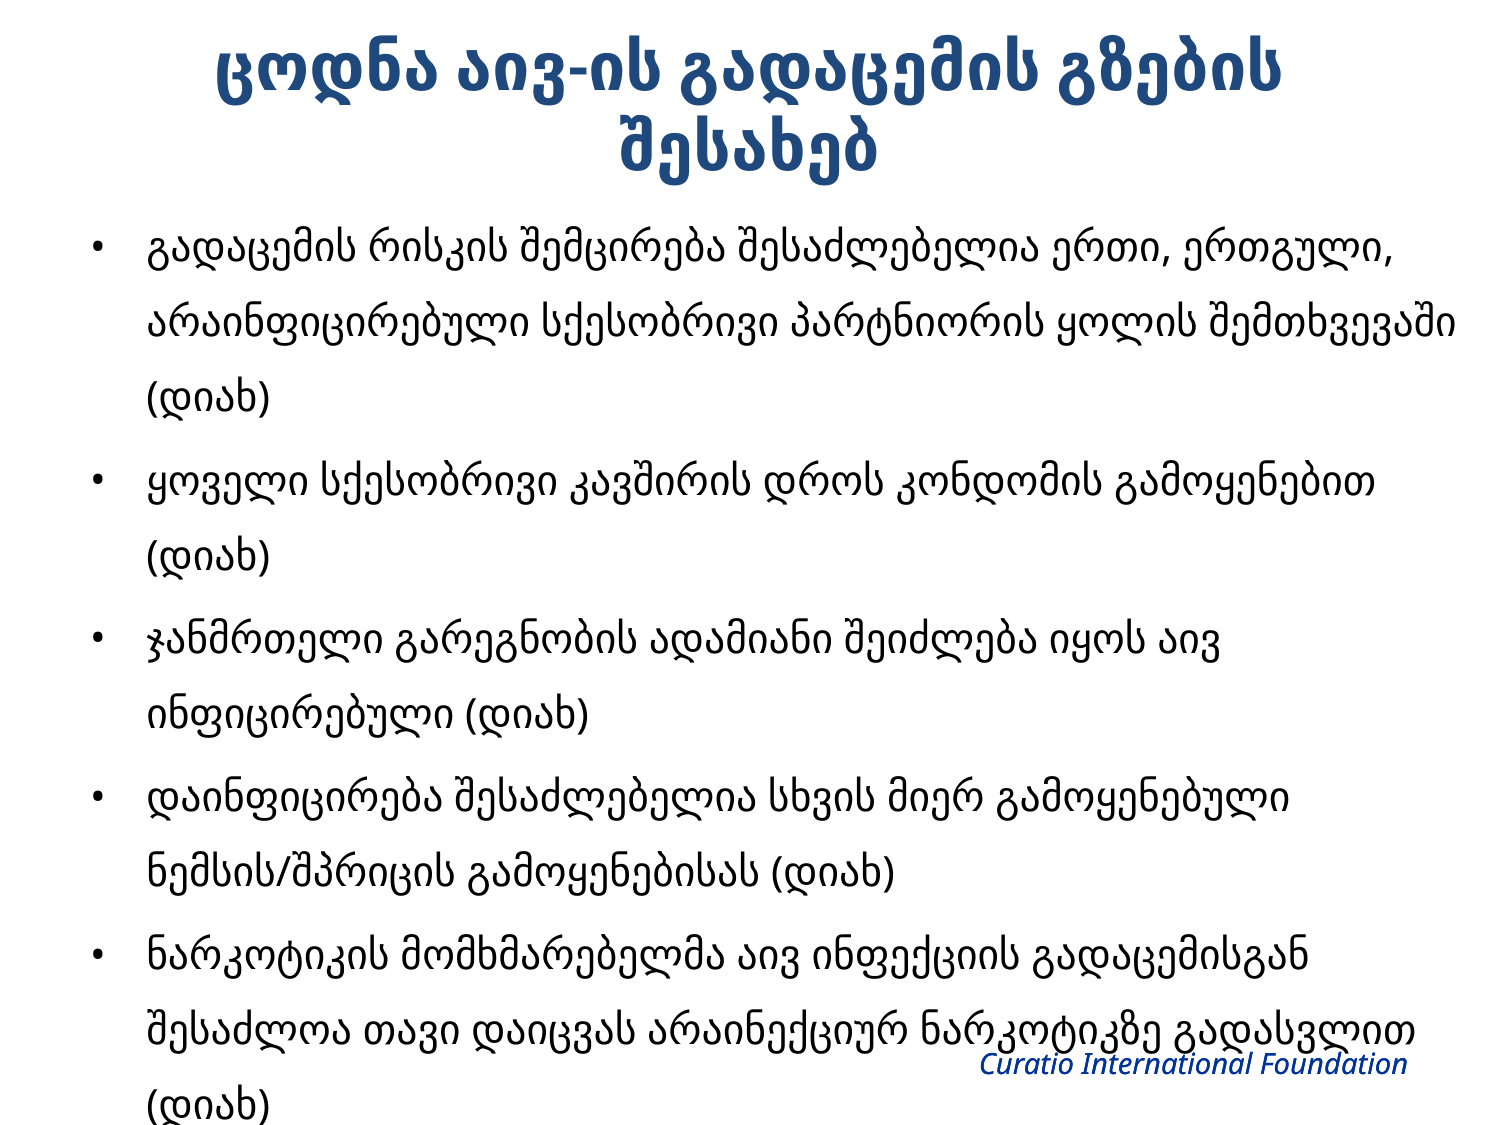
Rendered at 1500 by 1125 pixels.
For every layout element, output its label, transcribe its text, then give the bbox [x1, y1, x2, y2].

text_box გადაცემის რისკის შემცირება შესაძლებელია ერთი, ერთგული, არაინფიცირებული სქესობრივი პარტნიორის ყოლის შემთხვევაში (დიახ) ყოველი სქესობრივი კავშირის დროს კონდომის გამოყენებით (დიახ) ჯანმრთელი გარეგნობის ადამიანი შეიძლება იყოს აივ ინფიცირებული (დიახ) დაინფიცირება შესაძლებელია სხვის მიერ გამოყენებული ნემსის/შპრიცის გამოყენებისას (დიახ) ნარკოტიკის მომხმარებელმა აივ ინფექციის გადაცემისგან შესაძლოა თავი დაიცვას არაინექციურ ნარკოტიკზე გადასვლით (დიახ) [74, 187, 1500, 1050]
text_box ცოდნა აივ-ის გადაცემის გზების შესახებ [74, 45, 1425, 163]
footer Curatio International Foundation [937, 1037, 1450, 1091]
